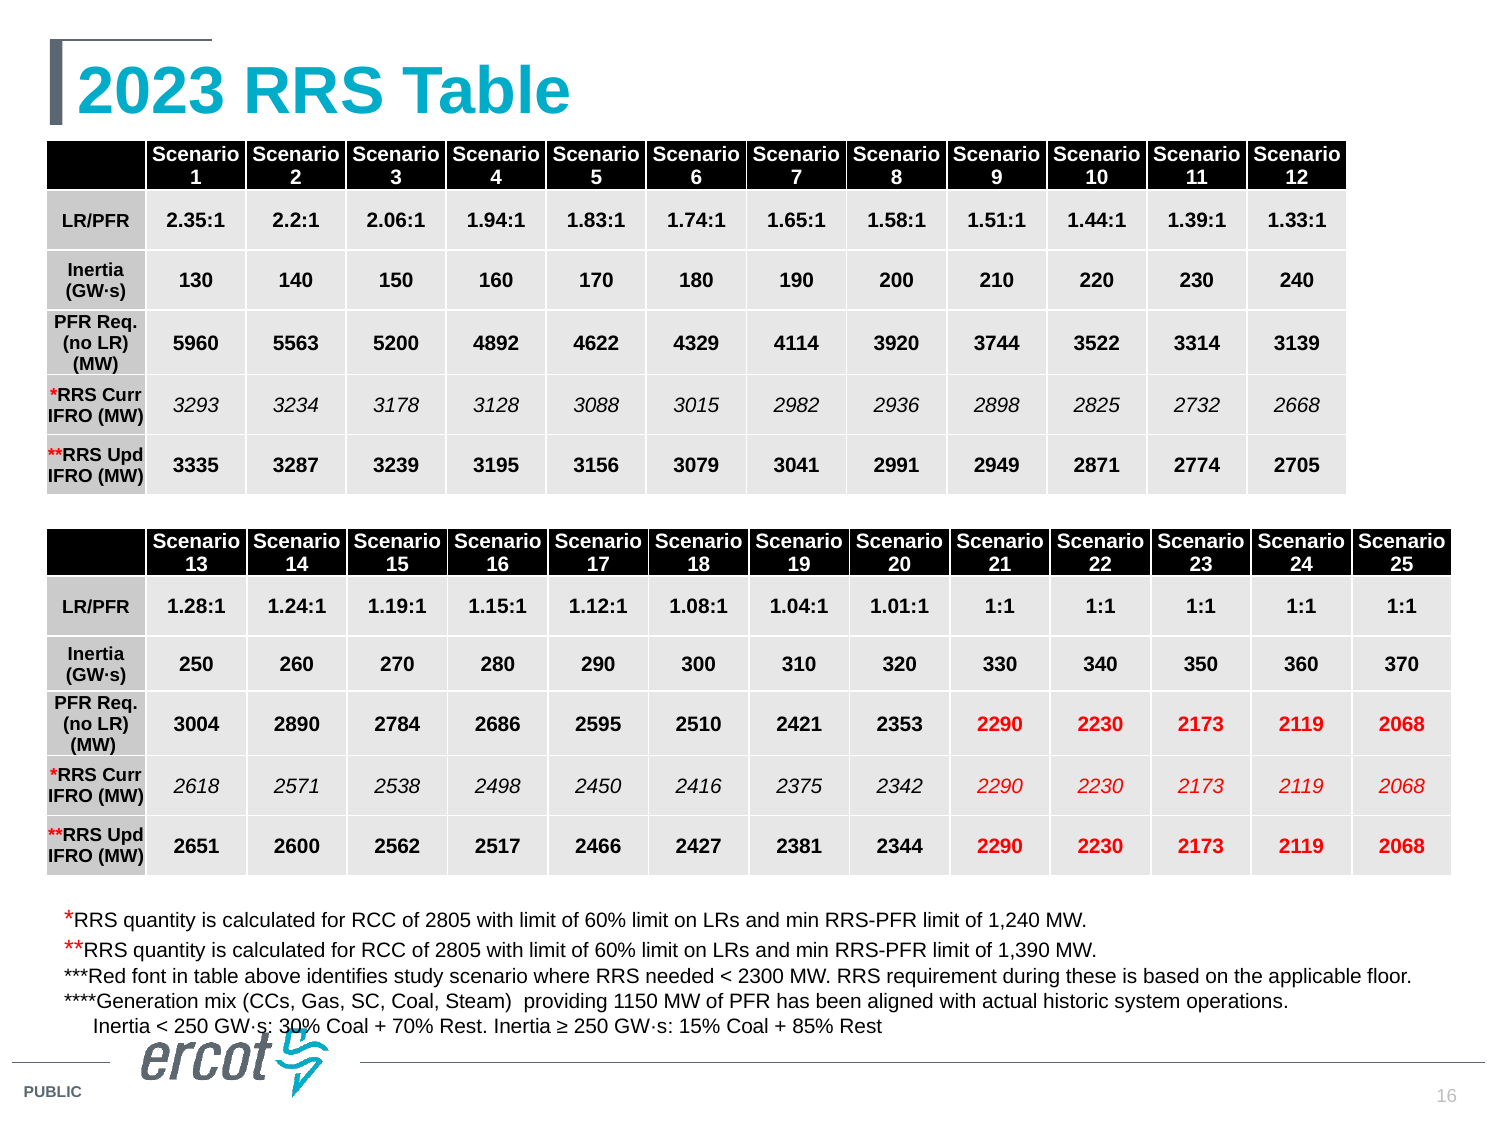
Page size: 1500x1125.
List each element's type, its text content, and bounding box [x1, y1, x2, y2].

table_cell 150 [347, 251, 445, 309]
table_cell 2230 [1051, 816, 1150, 875]
table_cell 2119 [1252, 816, 1351, 875]
table_cell 1:1 [1353, 577, 1451, 635]
table_cell 330 [951, 637, 1049, 690]
table_cell 350 [1152, 637, 1250, 690]
table_cell 1:1 [1252, 577, 1351, 635]
table_cell 1.15:1 [448, 577, 547, 635]
table_header Scenario 21 [951, 529, 1049, 575]
table_cell 270 [348, 637, 447, 690]
table_header Scenario 24 [1252, 529, 1351, 575]
table_header Scenario 19 [750, 529, 849, 575]
table_header Scenario 13 [147, 529, 246, 575]
table_cell 2119 [1252, 756, 1351, 815]
title 2023 RRS Table [62, 39, 1450, 125]
table_header Scenario 25 [1353, 529, 1451, 575]
table_cell 3522 [1048, 311, 1146, 374]
table_cell 250 [147, 637, 246, 690]
table_header Scenario 7 [747, 141, 846, 189]
table_cell 2600 [248, 816, 346, 875]
table_cell 2936 [847, 375, 946, 434]
table_cell **RRS Upd IFRO (MW) [47, 816, 145, 875]
table_cell 1:1 [1152, 577, 1250, 635]
table_cell 4329 [647, 311, 746, 374]
table_cell 1.44:1 [1048, 191, 1146, 249]
table_cell 3079 [647, 435, 746, 494]
table_header Scenario 22 [1051, 529, 1150, 575]
table_cell 2068 [1353, 756, 1451, 815]
table_cell 3920 [847, 311, 946, 374]
table_header Scenario 11 [1148, 141, 1246, 189]
table_header Scenario 15 [348, 529, 447, 575]
table_cell 3139 [1248, 311, 1346, 374]
table_cell 2571 [248, 756, 346, 815]
table_header Scenario 5 [547, 141, 645, 189]
table_cell 2949 [948, 435, 1046, 494]
table_cell 1.94:1 [447, 191, 545, 249]
table_header Scenario 3 [347, 141, 445, 189]
table_cell 2173 [1152, 816, 1250, 875]
table_cell 3335 [147, 435, 245, 494]
table_cell 1.58:1 [847, 191, 946, 249]
table_cell 2353 [850, 692, 949, 755]
table_cell 1.01:1 [850, 577, 949, 635]
table_cell PFR Req. (no LR) (MW) [47, 692, 145, 755]
picture [137, 1045, 332, 1100]
table_cell 1.04:1 [750, 577, 849, 635]
table_header Scenario 8 [847, 141, 946, 189]
table_cell 2732 [1148, 375, 1246, 434]
table_cell 2498 [448, 756, 547, 815]
table_cell 3293 [147, 375, 245, 434]
table_cell 3287 [247, 435, 345, 494]
table_cell 140 [247, 251, 345, 309]
table_cell 5200 [347, 311, 445, 374]
table_cell 3088 [547, 375, 645, 434]
table_header Scenario 2 [247, 141, 345, 189]
table_cell 2290 [951, 692, 1049, 755]
table_cell 220 [1048, 251, 1146, 309]
table_cell 2.06:1 [347, 191, 445, 249]
table_cell 2119 [1252, 692, 1351, 755]
table_cell 4892 [447, 311, 545, 374]
table_cell *RRS Curr IFRO (MW) [47, 375, 145, 434]
table_cell 2825 [1048, 375, 1146, 434]
table_cell **RRS Upd IFRO (MW) [47, 435, 145, 494]
table_cell 1.83:1 [547, 191, 645, 249]
table_cell 2.35:1 [147, 191, 245, 249]
table_cell 2686 [448, 692, 547, 755]
table_cell 300 [649, 637, 748, 690]
table_cell 2538 [348, 756, 447, 815]
table_cell 2381 [750, 816, 849, 875]
table_header Scenario 14 [248, 529, 346, 575]
table_cell 1.74:1 [647, 191, 746, 249]
table_header Scenario 4 [447, 141, 545, 189]
table_cell 2562 [348, 816, 447, 875]
table_header [47, 141, 145, 189]
text_box *RRS quantity is calculated for RCC of 2805 with limit of 60% limit on LRs and min RRS-PFR limit of 1,240 MW. **RRS quantity is calculated for RCC of 2805 with limit of 60% limit on LRs and min RRS-PFR limit of 1,390 MW. ***Red font in table above identifies study scenario where RRS needed < 2300 MW. RRS requirement during these is based on the applicable floor. ****Generation mix (CCs, Gas, SC, Coal, Steam) providing 1150 MW of PFR has been aligned with actual historic system operations. Inertia < 250 GW·s: 30% Coal + 70% Rest. Inertia ≥ 250 GW·s: 15% Coal + 85% Rest [49, 895, 1449, 1045]
table_cell 2784 [348, 692, 447, 755]
table_cell 2450 [549, 756, 648, 815]
table_cell LR/PFR [47, 577, 145, 635]
table_cell 4114 [747, 311, 846, 374]
table_cell 2991 [847, 435, 946, 494]
table_cell 2.2:1 [247, 191, 345, 249]
table_cell 2421 [750, 692, 849, 755]
table_cell 170 [547, 251, 645, 309]
table_cell 130 [147, 251, 245, 309]
table_cell 1.28:1 [147, 577, 246, 635]
table_cell 2774 [1148, 435, 1246, 494]
table_cell 3041 [747, 435, 846, 494]
table_cell 310 [750, 637, 849, 690]
table_cell 3128 [447, 375, 545, 434]
table_cell 2230 [1051, 756, 1150, 815]
table_cell Inertia (GW∙s) [47, 637, 145, 690]
table_cell 370 [1353, 637, 1451, 690]
table_header Scenario 16 [448, 529, 547, 575]
table_cell 3178 [347, 375, 445, 434]
table_cell 290 [549, 637, 648, 690]
table_cell 2375 [750, 756, 849, 815]
table_cell 3314 [1148, 311, 1246, 374]
table_cell 2427 [649, 816, 748, 875]
table_cell 2618 [147, 756, 246, 815]
table_cell 200 [847, 251, 946, 309]
table_cell 2898 [948, 375, 1046, 434]
table_cell 210 [948, 251, 1046, 309]
table_cell 230 [1148, 251, 1246, 309]
table_cell LR/PFR [47, 191, 145, 249]
table_cell 320 [850, 637, 949, 690]
table_cell 190 [747, 251, 846, 309]
table_cell 3195 [447, 435, 545, 494]
table_cell 2290 [951, 816, 1049, 875]
table_cell 360 [1252, 637, 1351, 690]
table_cell 2068 [1353, 692, 1451, 755]
table_cell 1.33:1 [1248, 191, 1346, 249]
table_cell 1.12:1 [549, 577, 648, 635]
table_cell 2416 [649, 756, 748, 815]
table_cell 2668 [1248, 375, 1346, 434]
table_cell 5563 [247, 311, 345, 374]
table_cell 3744 [948, 311, 1046, 374]
table_header Scenario 18 [649, 529, 748, 575]
table_cell 2517 [448, 816, 547, 875]
table_cell 2342 [850, 756, 949, 815]
table_cell 2344 [850, 816, 949, 875]
table_cell 2173 [1152, 756, 1250, 815]
table_header [47, 529, 145, 575]
table_cell 2890 [248, 692, 346, 755]
table_header Scenario 12 [1248, 141, 1346, 189]
table_cell 1:1 [1051, 577, 1150, 635]
table_cell PFR Req. (no LR) (MW) [47, 311, 145, 374]
table_cell 3156 [547, 435, 645, 494]
table_header Scenario 17 [549, 529, 648, 575]
table_cell 2982 [747, 375, 846, 434]
table_cell 2068 [1353, 816, 1451, 875]
table_cell 160 [447, 251, 545, 309]
table_cell 2510 [649, 692, 748, 755]
table_cell 2230 [1051, 692, 1150, 755]
table_header Scenario 9 [948, 141, 1046, 189]
table_cell 5960 [147, 311, 245, 374]
table_cell 340 [1051, 637, 1150, 690]
table_cell 2290 [951, 756, 1049, 815]
table_header Scenario 6 [647, 141, 746, 189]
table_cell 4622 [547, 311, 645, 374]
table_cell 1.24:1 [248, 577, 346, 635]
table_cell 1.39:1 [1148, 191, 1246, 249]
table_cell 2173 [1152, 692, 1250, 755]
table_cell *RRS Curr IFRO (MW) [47, 756, 145, 815]
table_cell 3004 [147, 692, 246, 755]
table_cell Inertia (GW∙s) [47, 251, 145, 309]
table_header Scenario 1 [147, 141, 245, 189]
table_cell 1.51:1 [948, 191, 1046, 249]
table_header Scenario 10 [1048, 141, 1146, 189]
table_cell 2595 [549, 692, 648, 755]
table_cell 280 [448, 637, 547, 690]
table_header Scenario 20 [850, 529, 949, 575]
table_cell 2705 [1248, 435, 1346, 494]
table_cell 180 [647, 251, 746, 309]
table_cell 1.08:1 [649, 577, 748, 635]
table_header Scenario 23 [1152, 529, 1250, 575]
table_cell 1.65:1 [747, 191, 846, 249]
table_cell 2466 [549, 816, 648, 875]
table_cell 240 [1248, 251, 1346, 309]
table_cell 2871 [1048, 435, 1146, 494]
table_cell 260 [248, 637, 346, 690]
table_cell 1:1 [951, 577, 1049, 635]
table_cell 2651 [147, 816, 246, 875]
table_cell 3015 [647, 375, 746, 434]
table_cell 3234 [247, 375, 345, 434]
table_cell 3239 [347, 435, 445, 494]
table_cell 1.19:1 [348, 577, 447, 635]
